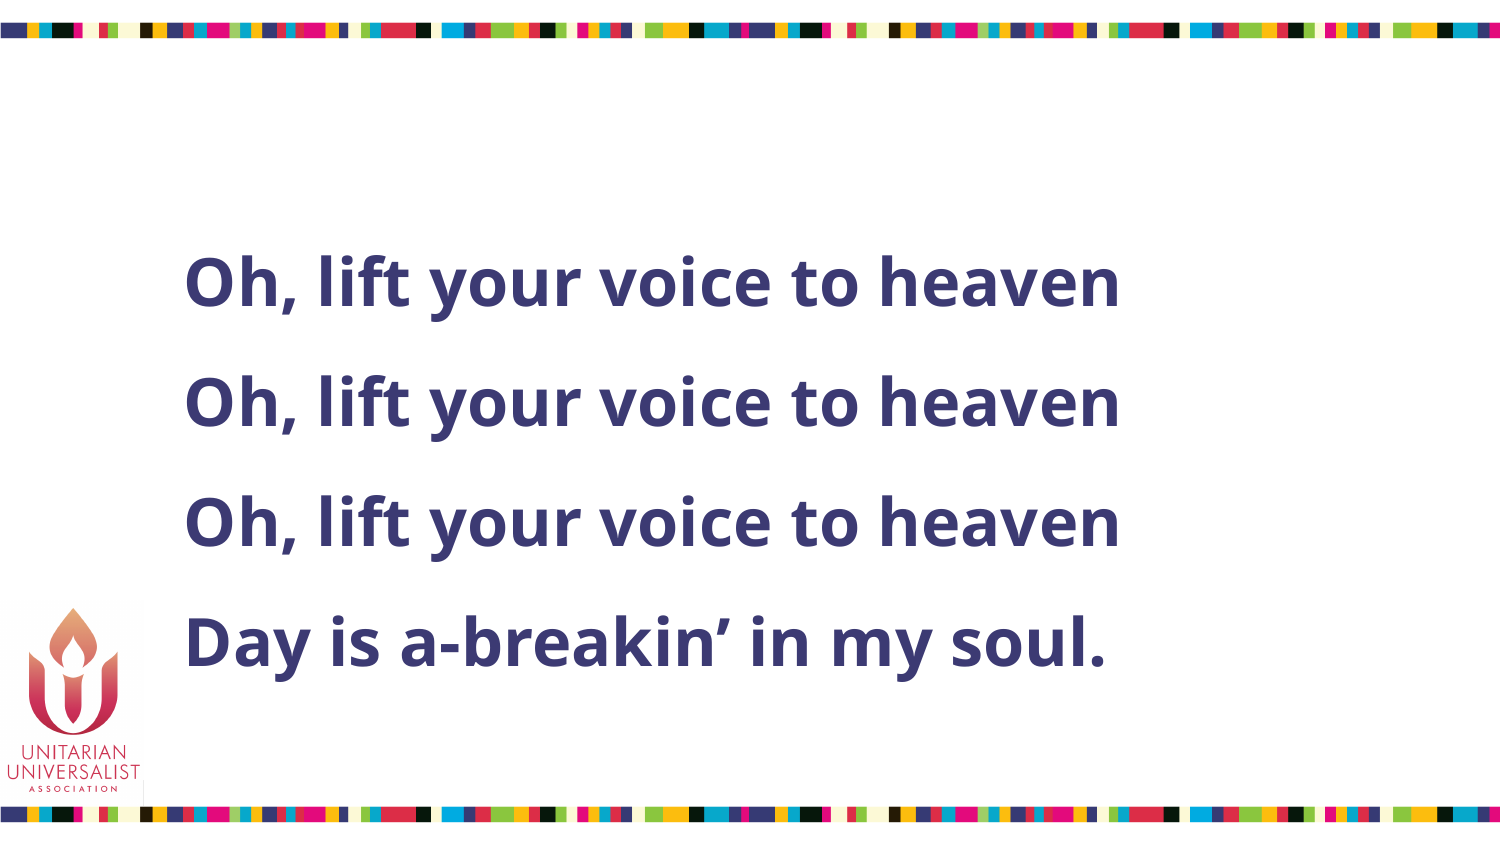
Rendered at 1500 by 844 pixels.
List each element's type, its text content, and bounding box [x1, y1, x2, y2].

picture [0, 22, 1500, 40]
picture [0, 600, 1500, 824]
text_box Oh, lift your voice to heaven Oh, lift your voice to heaven Oh, lift your voice to heaven Day is a-breakin’ in my soul. [168, 184, 1421, 695]
